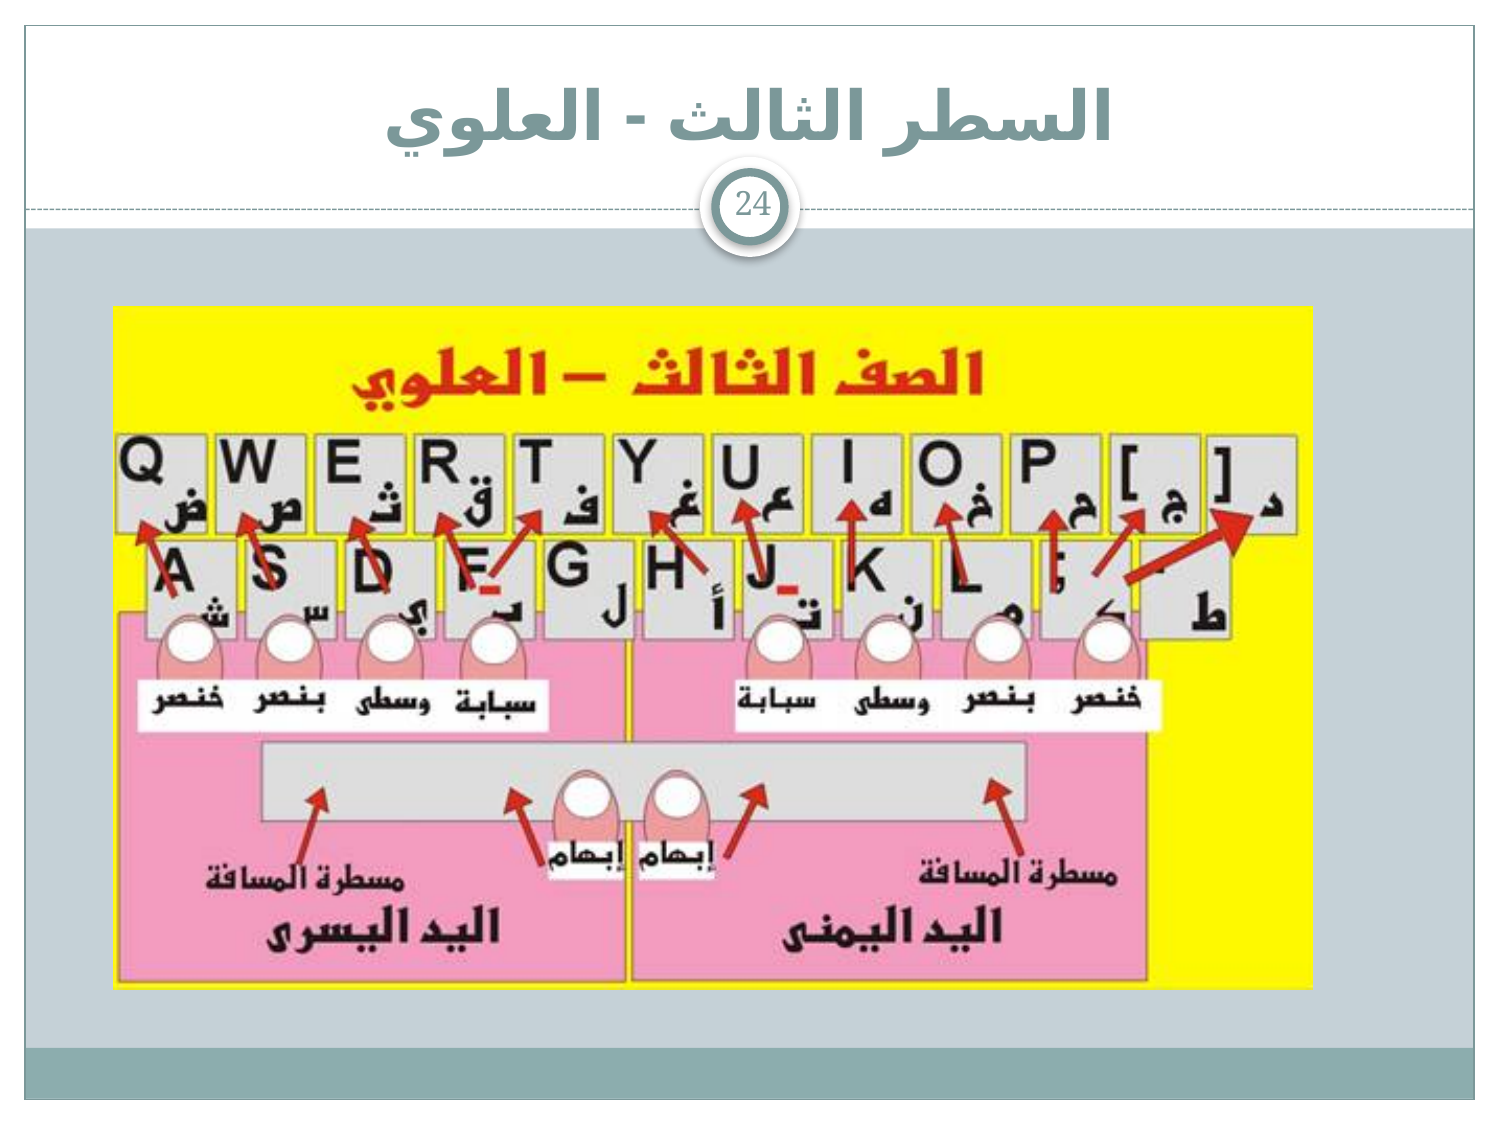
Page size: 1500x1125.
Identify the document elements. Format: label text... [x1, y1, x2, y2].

picture [113, 306, 1313, 991]
title السطر الثالث - العلوي [49, 37, 1450, 162]
slide_number 24 [715, 168, 791, 241]
